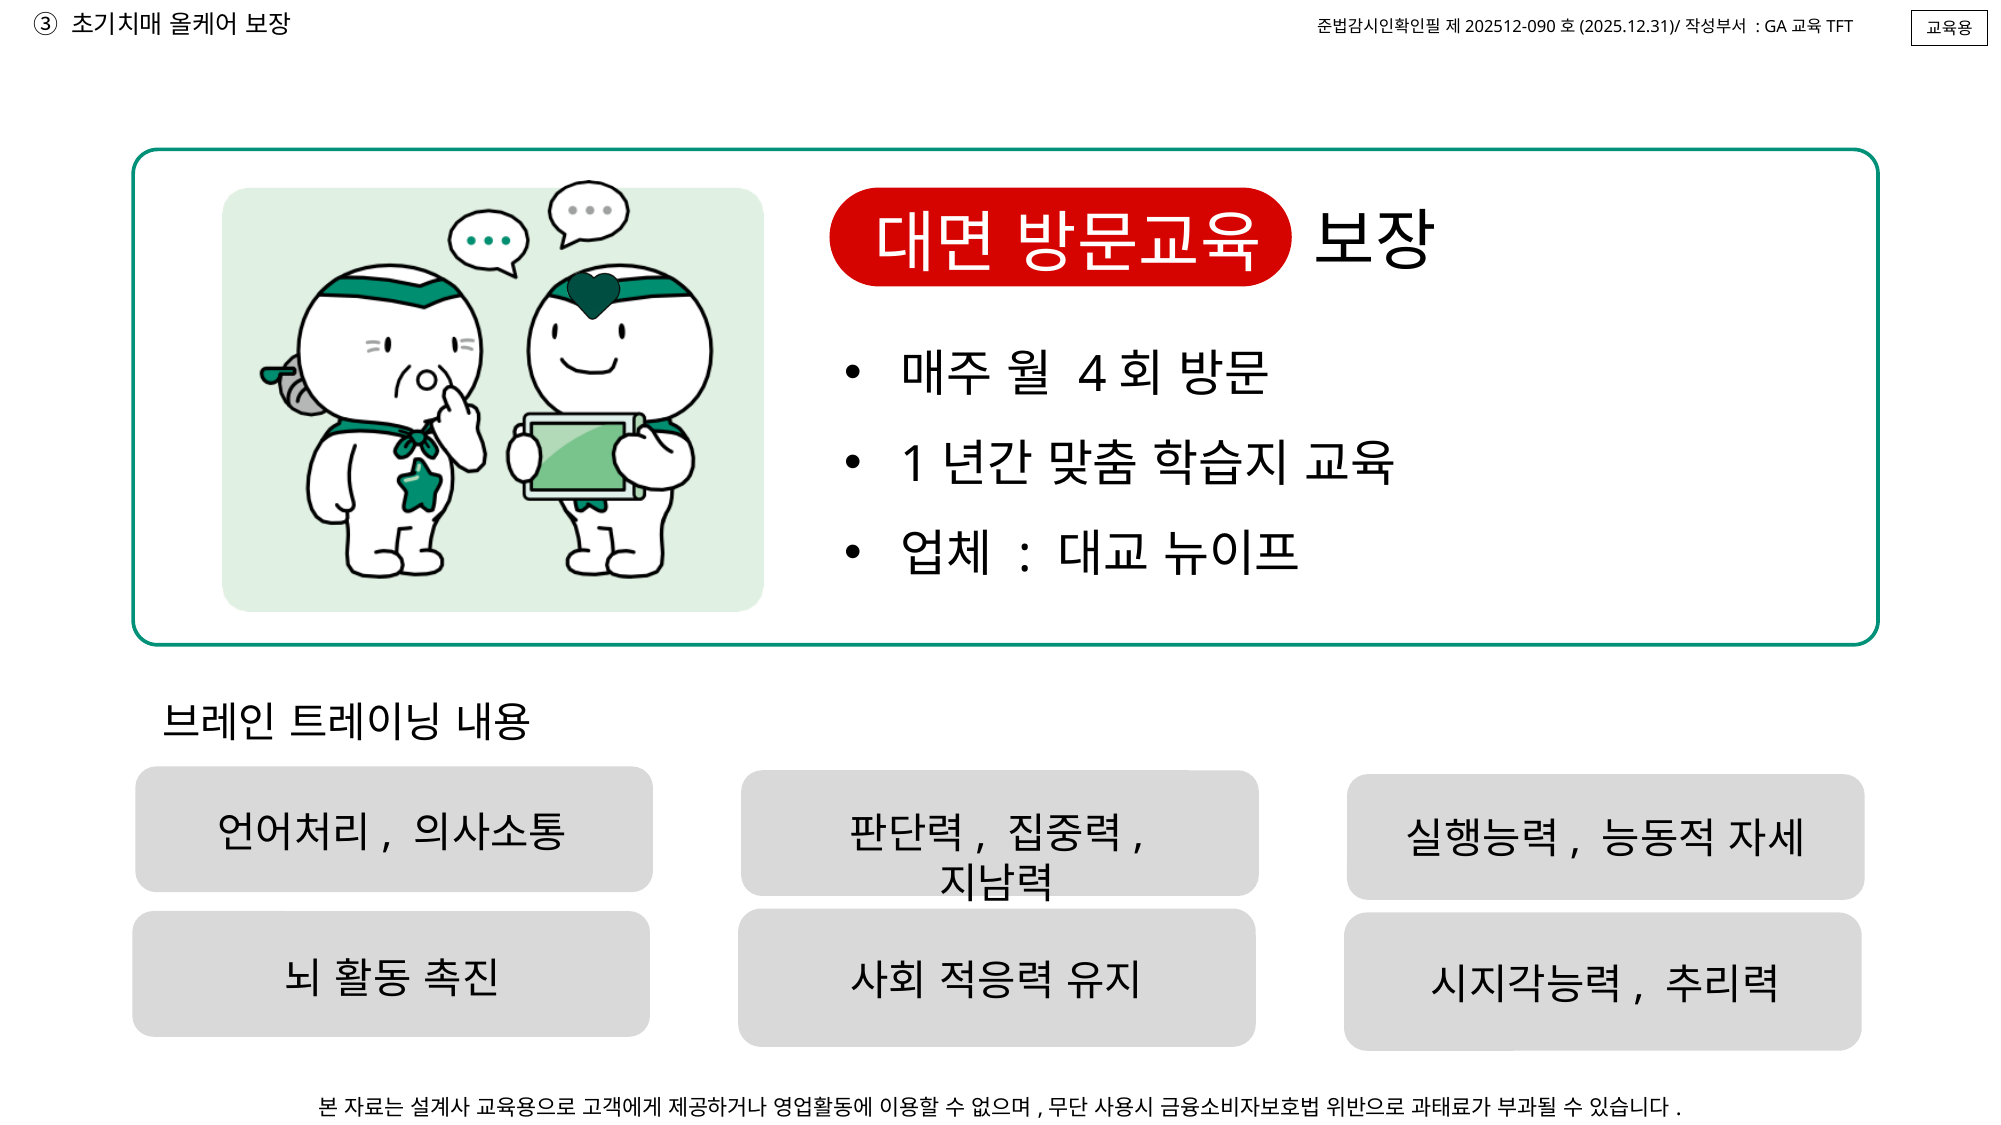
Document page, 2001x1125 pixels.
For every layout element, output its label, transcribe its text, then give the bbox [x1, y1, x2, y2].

text_box [1345, 772, 1867, 902]
text_box [827, 209, 836, 265]
text_box [131, 147, 1880, 647]
text_box [130, 909, 652, 1039]
picture [221, 180, 765, 613]
text_box 브레인 트레이닝 내용 [124, 682, 1476, 760]
text_box 교육용 [1911, 10, 1988, 46]
text_box 매주 월 4회 방문 1년간 맞춤 학습지 교육 업체 : 대교 뉴이프 [829, 303, 1527, 589]
text_box [1342, 910, 1864, 1053]
text_box 시지각능력, 추리력 [1379, 950, 1832, 1016]
text_box 대면 방문교육 [836, 192, 1300, 288]
text_box [854, 185, 1267, 192]
text_box 실행능력, 능동적 자세 [1379, 804, 1832, 870]
text_box ③ 초기치매 올케어 보장 [33, 12, 413, 40]
text_box [133, 764, 655, 894]
text_box 보장 [1299, 190, 1479, 286]
text_box 뇌 활동 촉진 [166, 944, 619, 1010]
text_box 판단력, 집중력, 지남력 [771, 799, 1223, 915]
text_box 언어처리, 의사소통 [166, 798, 619, 864]
text_box 사회 적응력 유지 [771, 945, 1223, 1011]
text_box [739, 768, 1261, 898]
text_box [736, 906, 1258, 1049]
